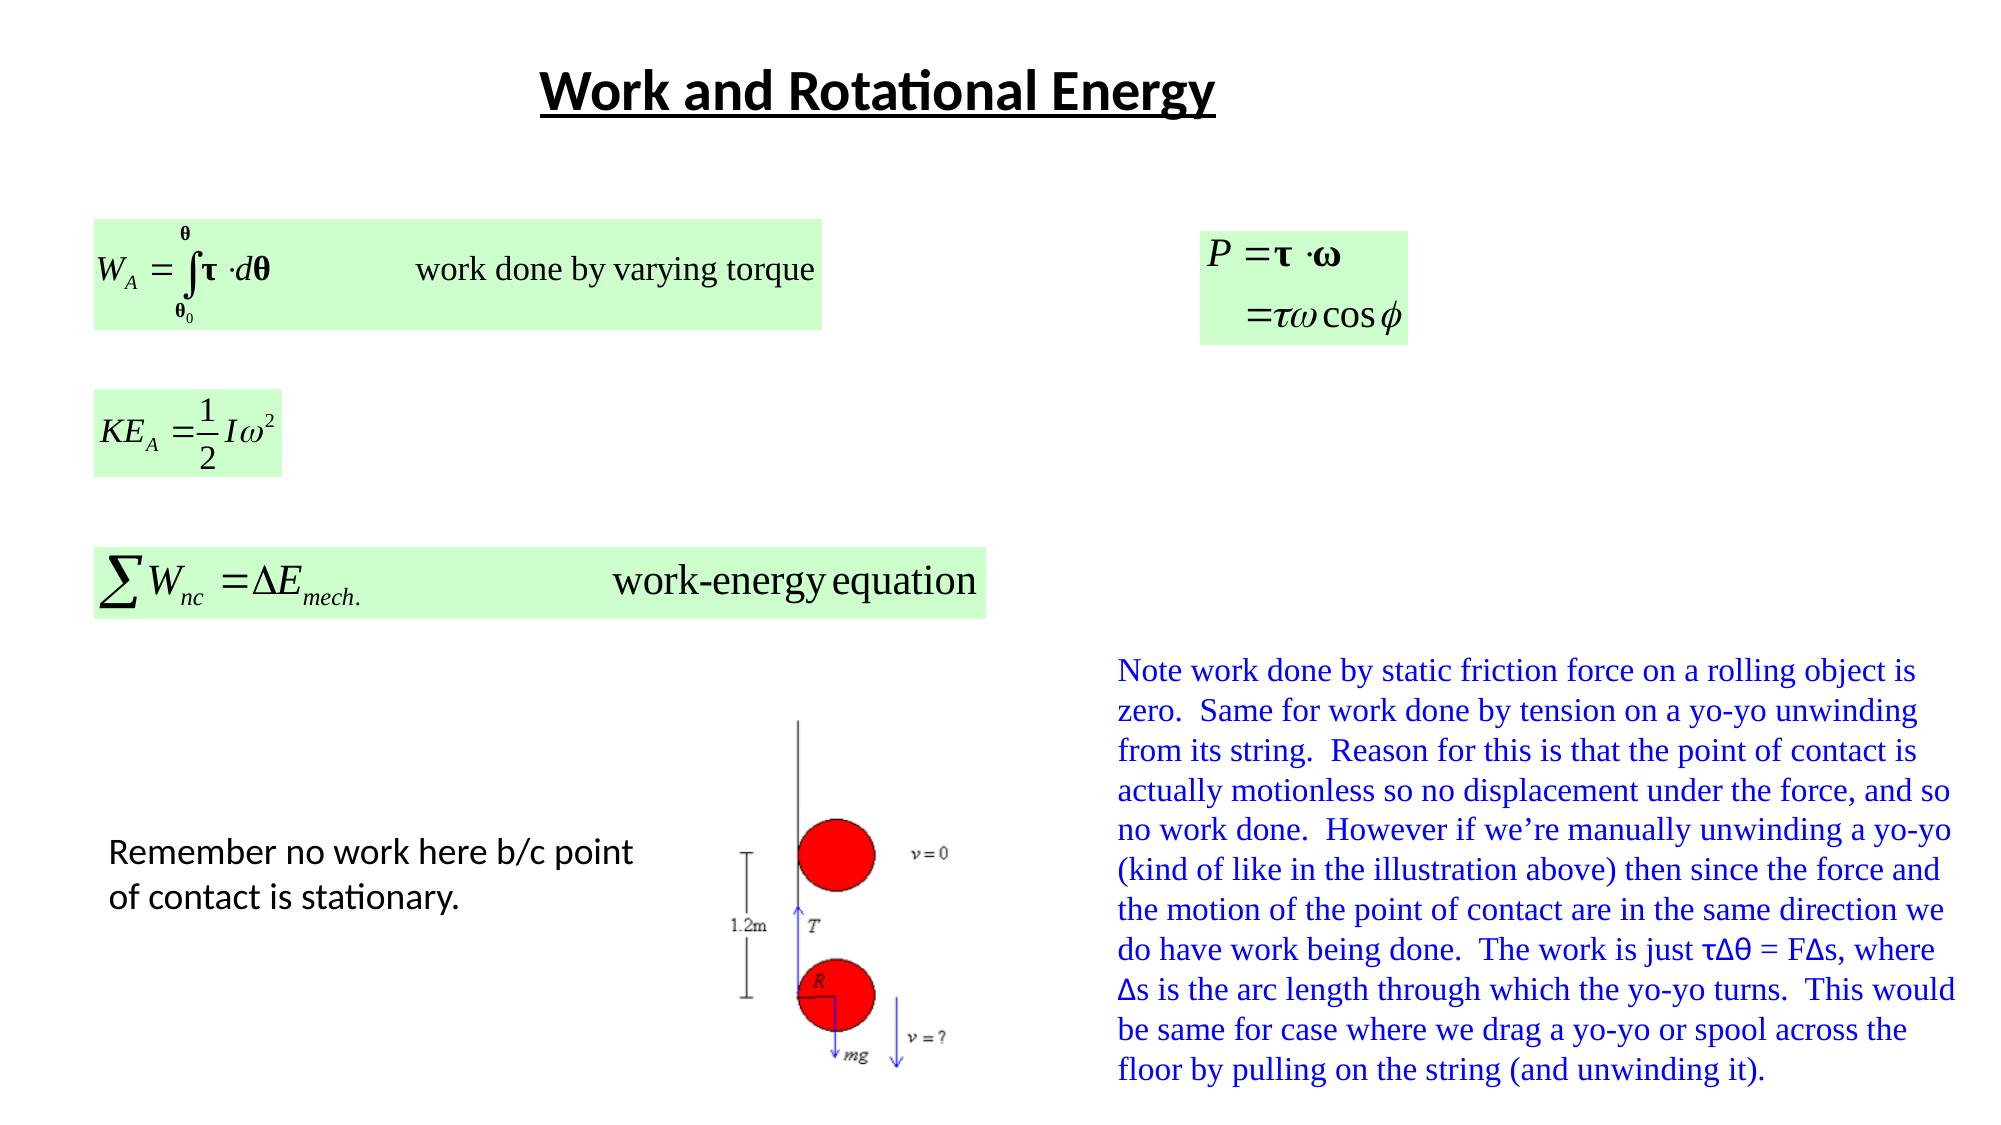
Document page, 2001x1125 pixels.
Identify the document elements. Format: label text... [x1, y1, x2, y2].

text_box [93, 547, 988, 619]
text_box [93, 219, 822, 330]
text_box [1199, 230, 1409, 346]
text_box Remember no work here b/c point of contact is stationary. [93, 820, 663, 925]
text_box Note work done by static friction force on a rolling object is zero. Same for work done by tension on a yo-yo unwinding from its string. Reason for this is that the point of contact is actually motionless so no displacement under the force, and so no work done. However if we’re manually unwinding a yo-yo (kind of like in the illustration above) then since the force and the motion of the point of contact are in the same direction we do have work being done. The work is just τΔθ = FΔs, where Δs is the arc length through which the yo-yo turns. This would be same for case where we drag a yo-yo or spool across the floor by pulling on the string (and unwinding it). [1102, 640, 1987, 1095]
picture [713, 686, 972, 1100]
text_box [93, 388, 282, 478]
text_box Work and Rotational Energy [524, 45, 1292, 130]
